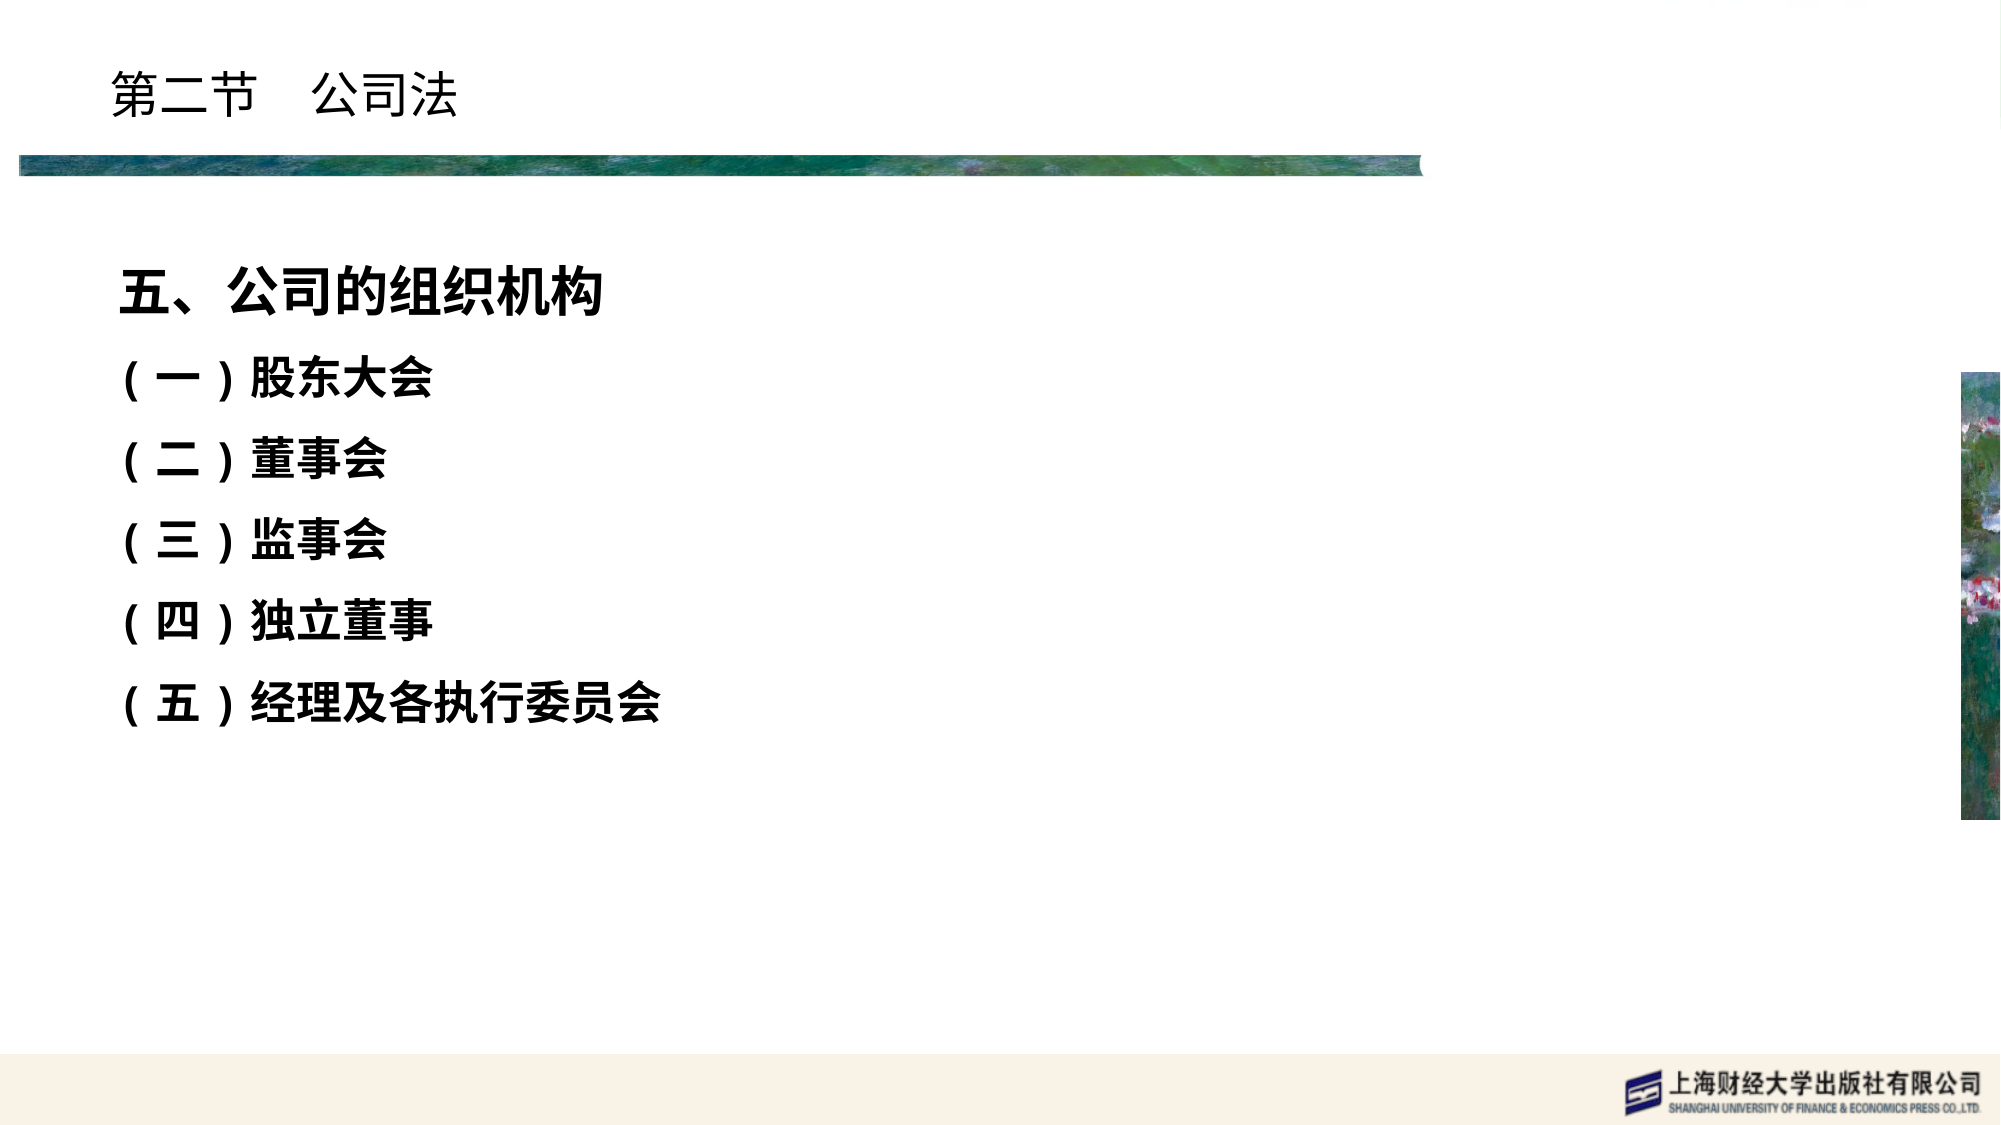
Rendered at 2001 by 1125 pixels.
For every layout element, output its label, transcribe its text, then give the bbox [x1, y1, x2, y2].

list 五、公司的组织机构 (一)股东大会 (二)董事会 (三)监事会 (四)独立董事 (五)经理及各执行委员会 [102, 233, 1898, 1032]
title 第二节 公司法 [94, 42, 1451, 146]
picture [0, 0, 2001, 1125]
